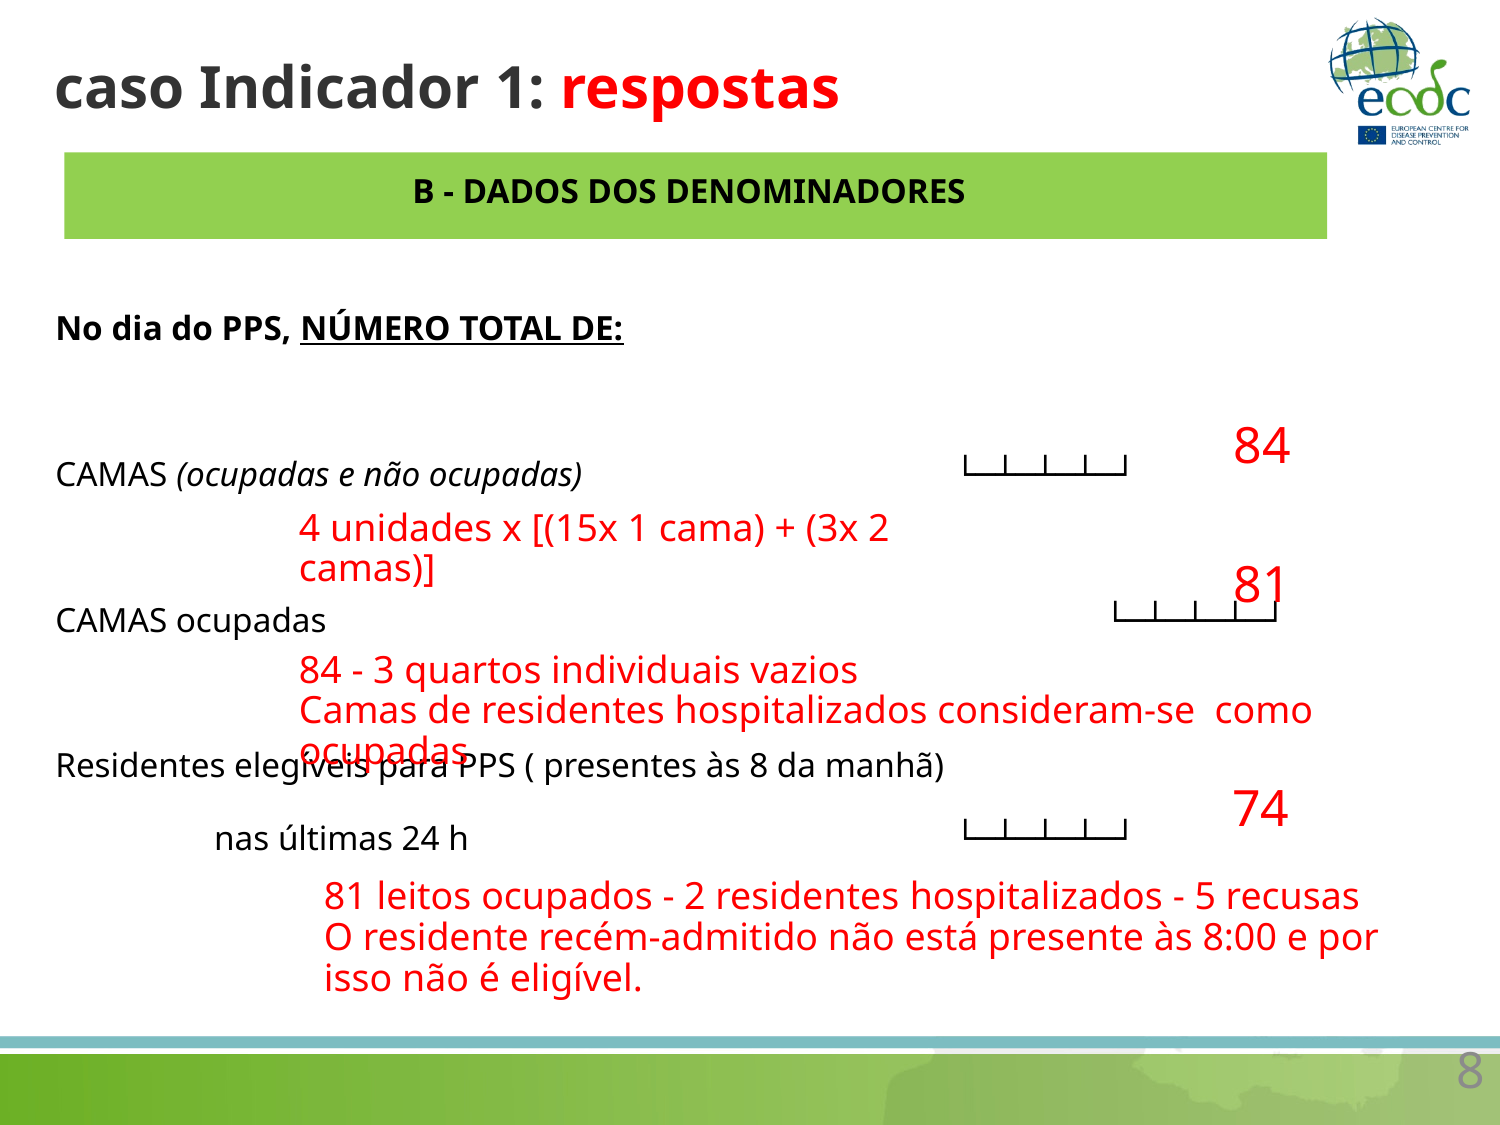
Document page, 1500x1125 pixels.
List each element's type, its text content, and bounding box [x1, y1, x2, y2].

picture [0, 1036, 1500, 1125]
text_box 81 leitos ocupados - 2 residentes hospitalizados - 5 recusas O residente recém-admitido não está presente às 8:00 e por isso não é eligível. [309, 870, 1460, 1007]
text_box 84 - 3 quartos individuais vazios Camas de residentes hospitalizados consideram-se como ocupadas [284, 643, 1486, 821]
picture [1328, 17, 1473, 148]
text_box B - DADOS DOS DENOMINADORES [397, 167, 1185, 290]
text_box [64, 152, 1328, 239]
title caso Indicador 1: respostas [54, 58, 1405, 152]
slide_number 8 [1149, 1042, 1500, 1103]
text_box 74 [1217, 775, 1322, 845]
list No dia do PPS, NÚMERO TOTAL DE: CAMAS (ocupadas e não ocupadas) └─┴─┴─┴─┘ CAMAS ocupadas └─┴─┴─┴─┘ Residentes elegíveis para PPS ( presentes às 8 da manhã) nas últimas 24 h └─┴─┴─┴─┘ [55, 292, 1455, 840]
text_box 81 [1219, 552, 1323, 622]
text_box 84 [1219, 413, 1323, 482]
text_box 4 unidades x [(15x 1 cama) + (3x 2 camas)] [284, 501, 980, 598]
